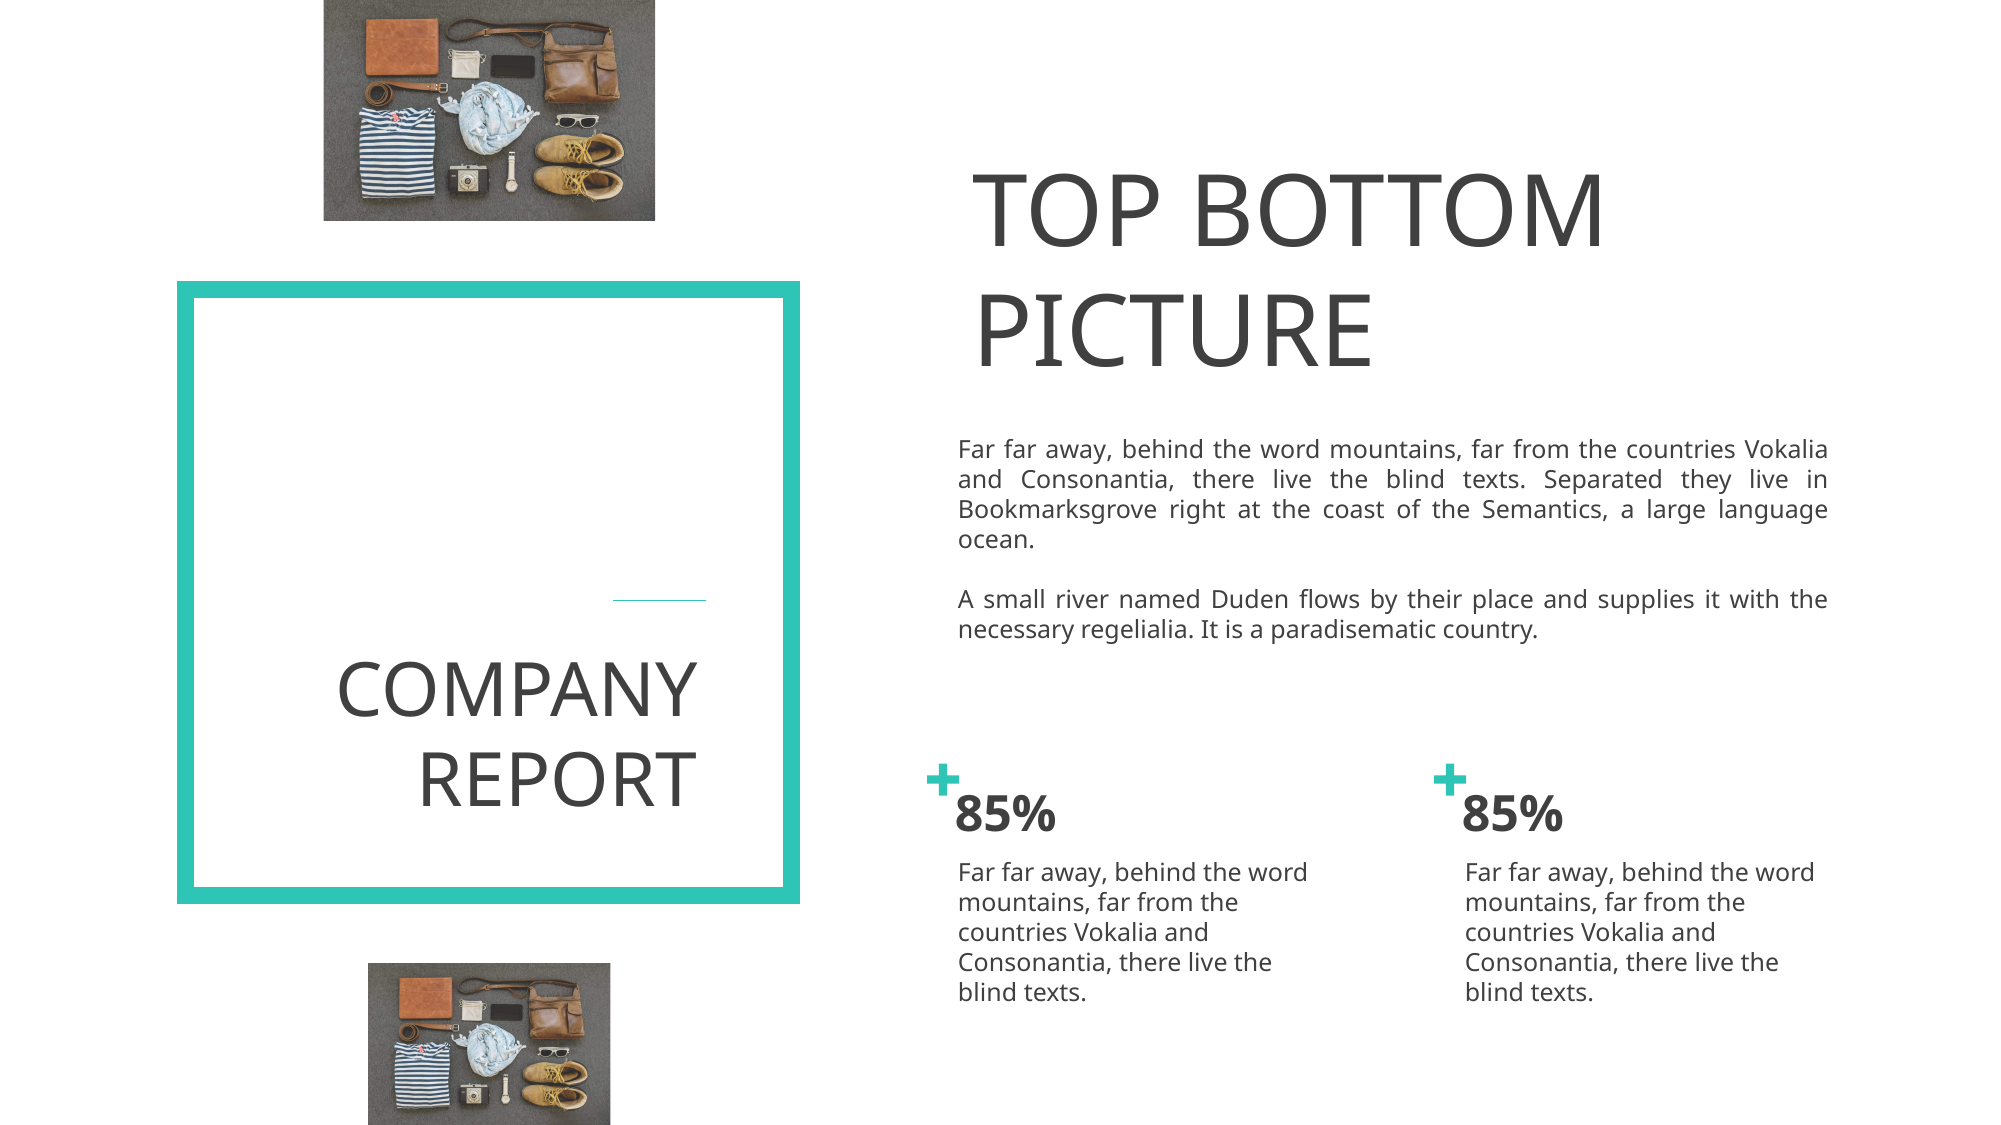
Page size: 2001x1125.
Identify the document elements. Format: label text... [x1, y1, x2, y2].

text_box [1433, 762, 1455, 797]
text_box [926, 762, 948, 797]
picture [323, 0, 656, 222]
picture [368, 963, 611, 1125]
text_box TOP BOTTOM PICTURE [957, 139, 1625, 394]
text_box COMPANY REPORT [320, 634, 713, 829]
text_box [943, 773, 1338, 986]
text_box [1450, 773, 1845, 986]
text_box [185, 288, 793, 896]
text_box Far far away, behind the word mountains, far from the countries Vokalia and Consonantia, there live the blind texts. Separated they live in Bookmarksgrove right at the coast of the Semantics, a large language ocean. A small river named Duden flows by their place and supplies it with the necessary regelialia. It is a paradisematic country. [943, 426, 1845, 651]
